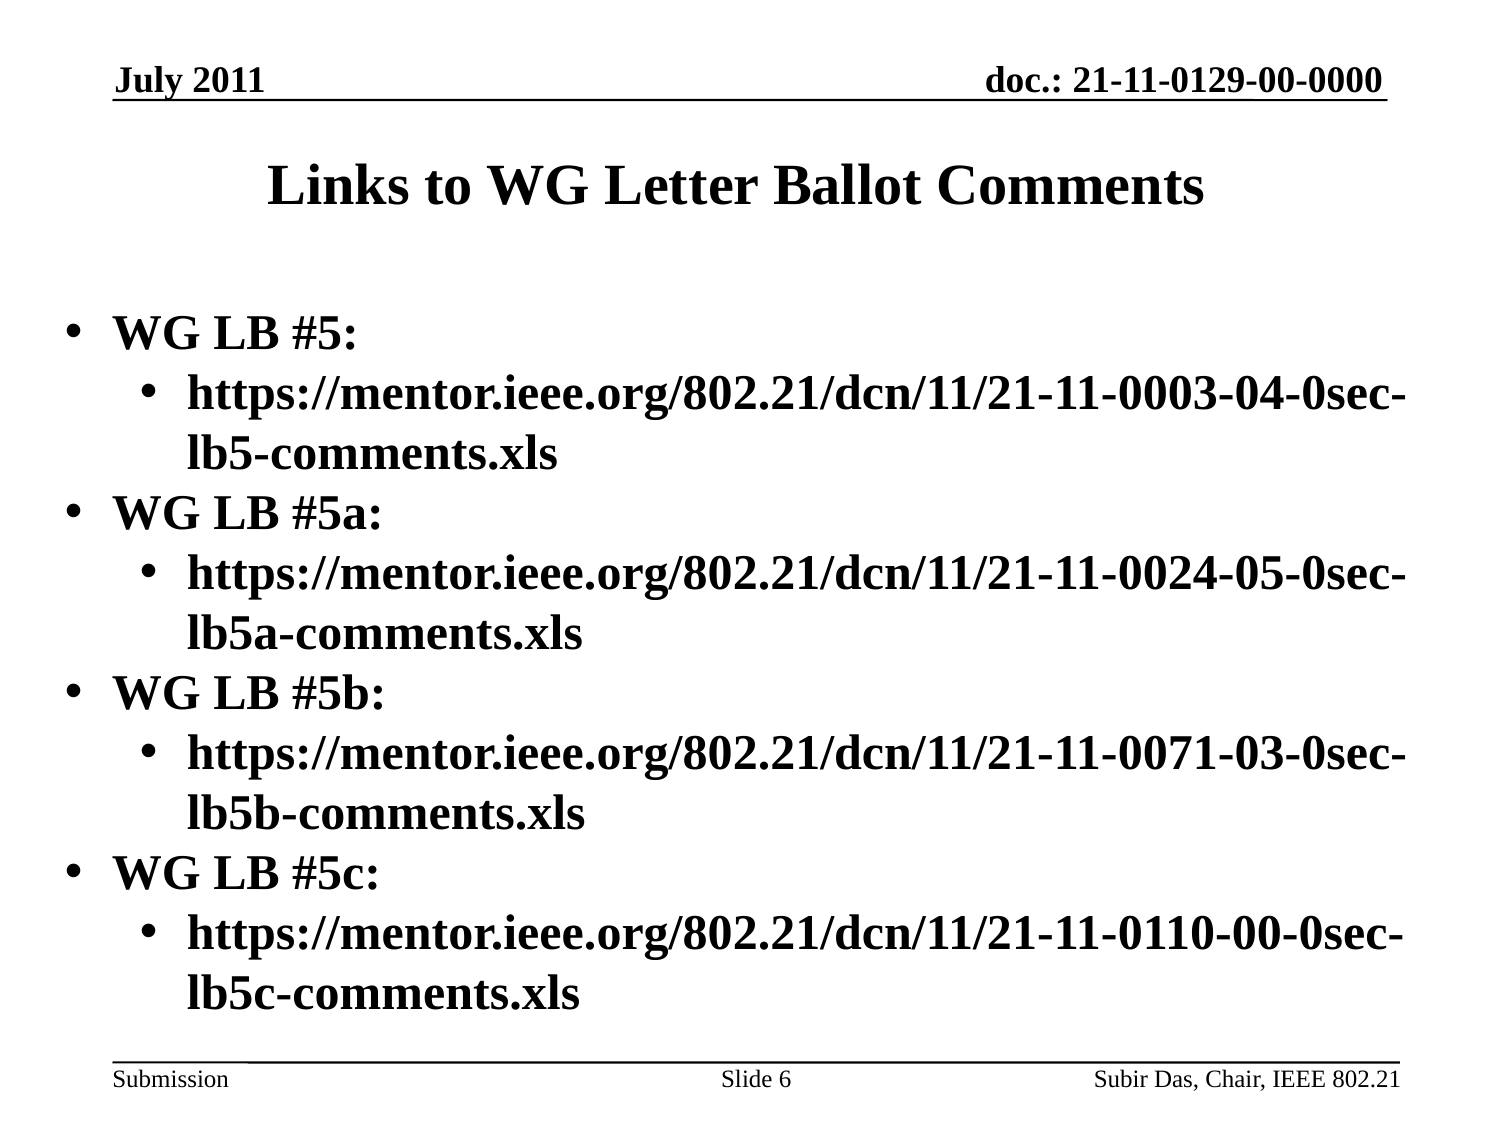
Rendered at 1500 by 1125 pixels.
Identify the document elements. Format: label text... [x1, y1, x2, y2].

text_box WG LB #5: https://mentor.ieee.org/802.21/dcn/11/21-11-0003-04-0sec-lb5-comments.xls WG LB #5a: https://mentor.ieee.org/802.21/dcn/11/21-11-0024-05-0sec-lb5a-comments.xls WG LB #5b: https://mentor.ieee.org/802.21/dcn/11/21-11-0071-03-0sec-lb5b-comments.xls WG LB #5c: https://mentor.ieee.org/802.21/dcn/11/21-11-0110-00-0sec-lb5c-comments.xls [49, 262, 1475, 1028]
title Links to WG Letter Ballot Comments [37, 124, 1451, 238]
text_box Slide 6 [675, 1062, 838, 1093]
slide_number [114, 54, 268, 101]
footer Subir Das, Chair, IEEE 802.21 [1089, 1061, 1402, 1093]
